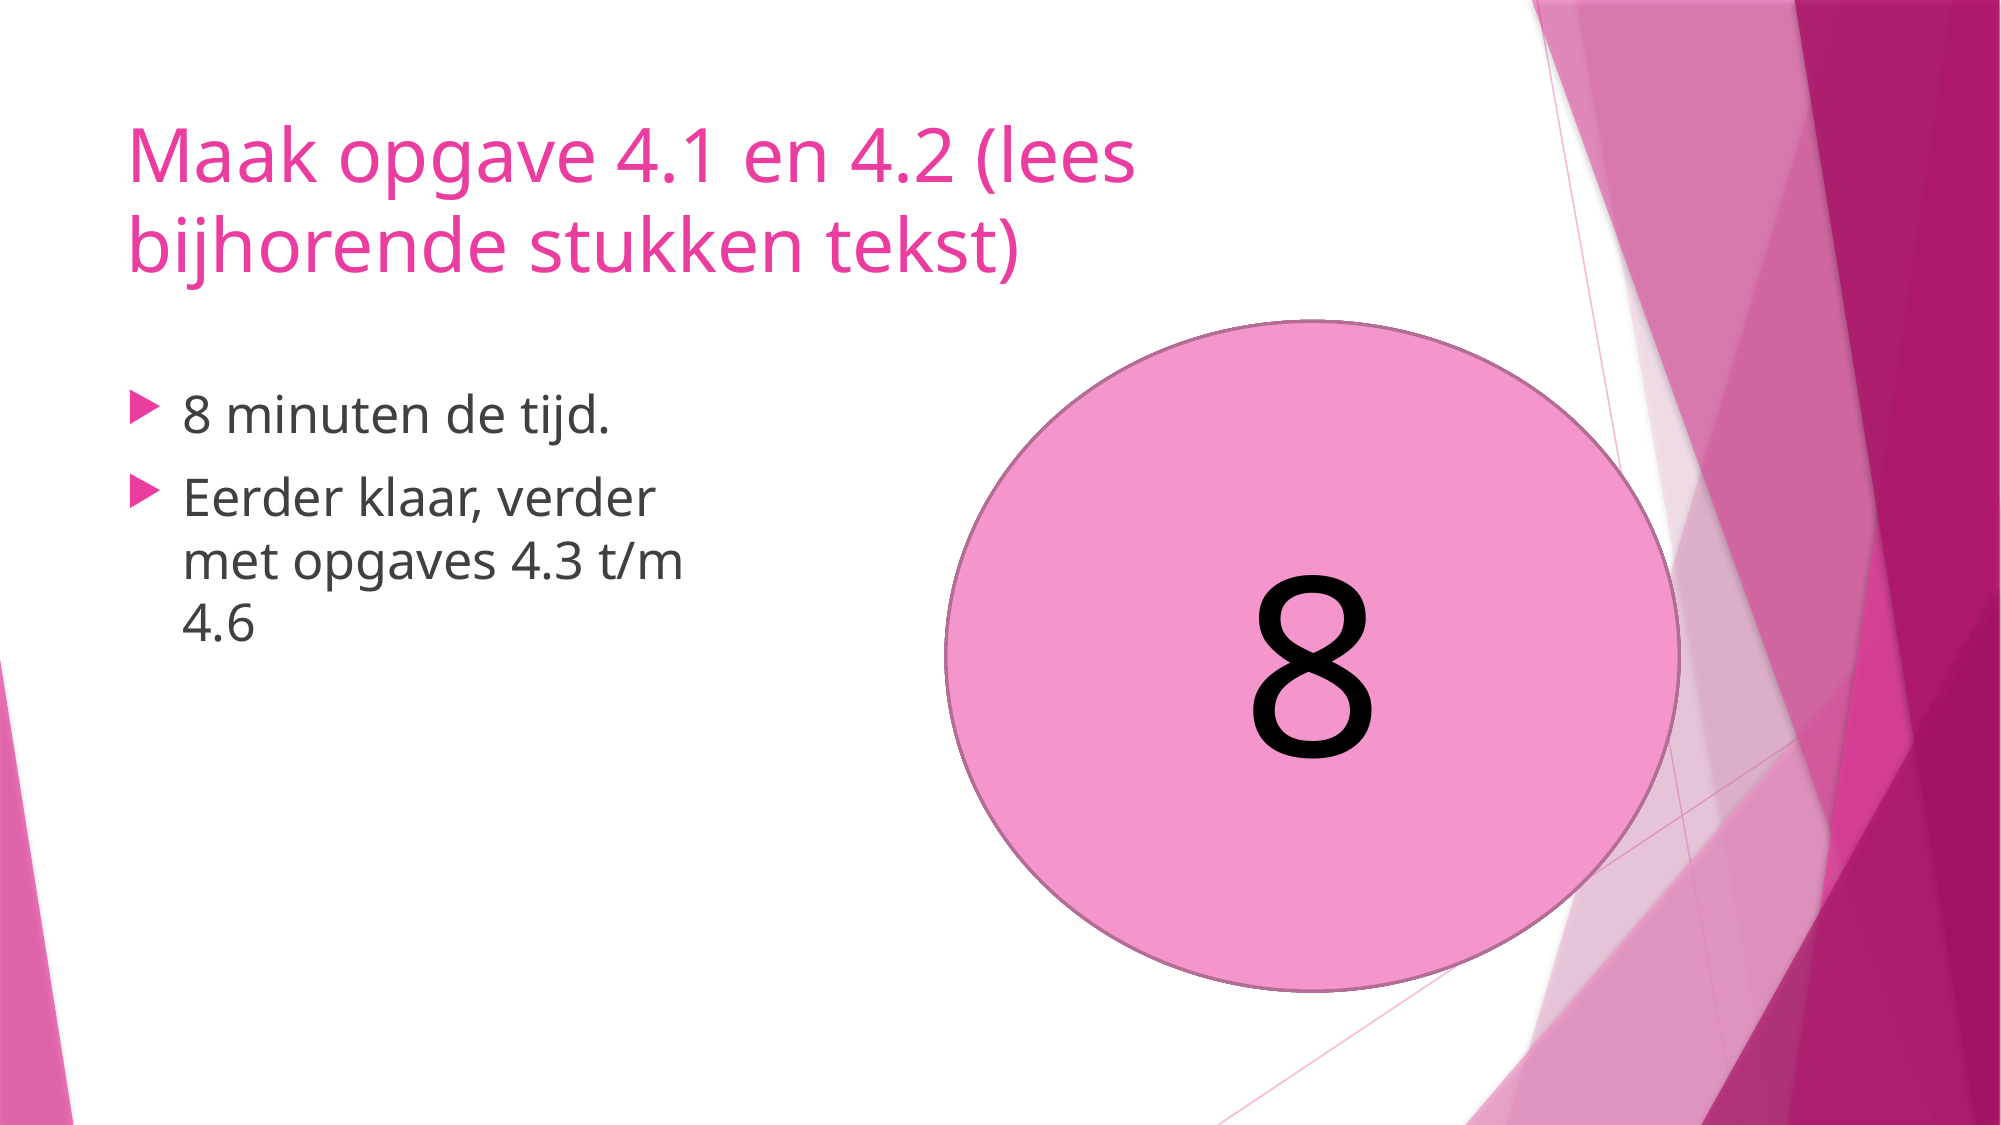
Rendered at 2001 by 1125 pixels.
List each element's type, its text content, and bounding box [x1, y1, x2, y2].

list 8 minuten de tijd. Eerder klaar, verder met opgaves 4.3 t/m 4.6 [111, 374, 774, 1011]
text_box 8 [944, 319, 1681, 993]
title Maak opgave 4.1 en 4.2 (lees bijhorende stukken tekst) [111, 99, 1522, 317]
